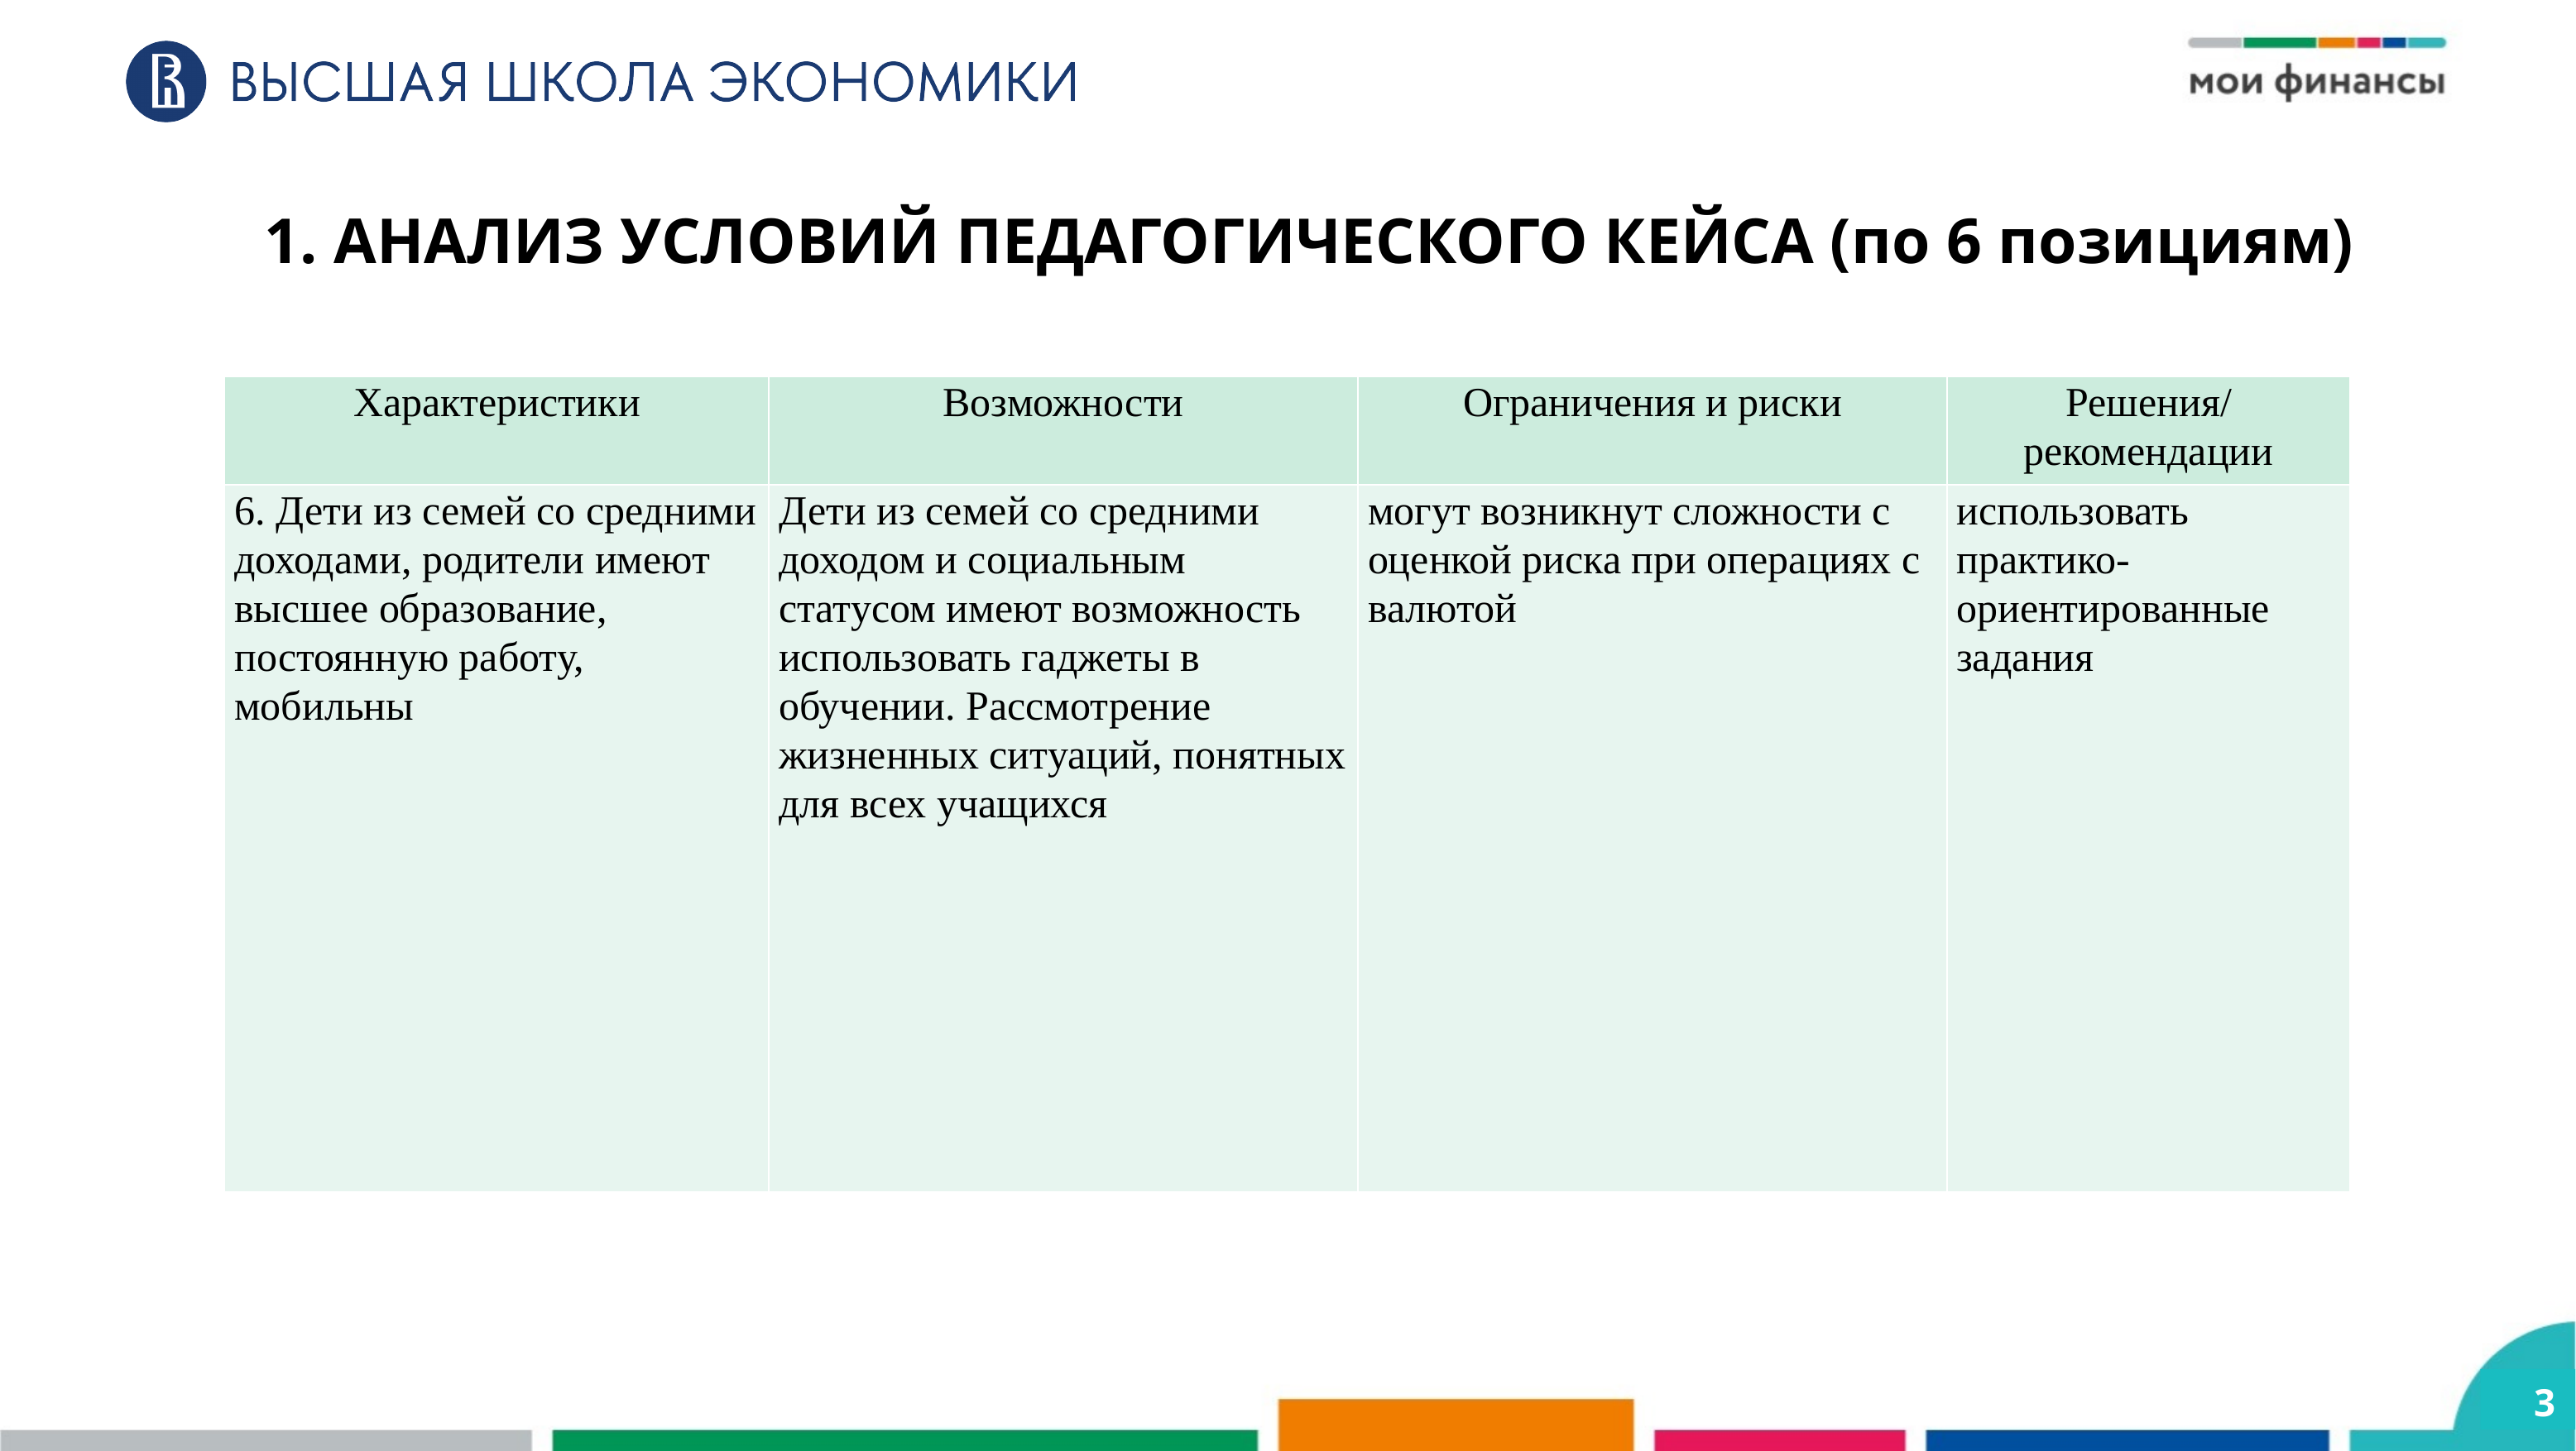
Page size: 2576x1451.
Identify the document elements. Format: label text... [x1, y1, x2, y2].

table_cell 6. Дети из семей со средними доходами, родители имеют высшее образование, постоянную работу, мобильны [225, 486, 768, 1191]
picture [0, 0, 2576, 1451]
table_header Ограничения и риски [1359, 377, 1946, 484]
table_cell использовать практико-ориентированные задания [1948, 486, 2349, 1191]
table_header Решения/ рекомендации [1948, 377, 2349, 484]
table_header Возможности [770, 377, 1357, 484]
text_box 3 [2480, 1368, 2576, 1430]
text_box 1. АНАЛИЗ УСЛОВИЙ ПЕДАГОГИЧЕСКОГО КЕЙСА (по 6 позициям) [44, 192, 2576, 286]
table_cell Дети из семей со средними доходом и социальным статусом имеют возможность использовать гаджеты в обучении. Рассмотрение жизненных ситуаций, понятных для всех учащихся [770, 486, 1357, 1191]
table_cell могут возникнут сложности с оценкой риска при операциях с валютой [1359, 486, 1946, 1191]
table_header Характеристики [225, 377, 768, 484]
